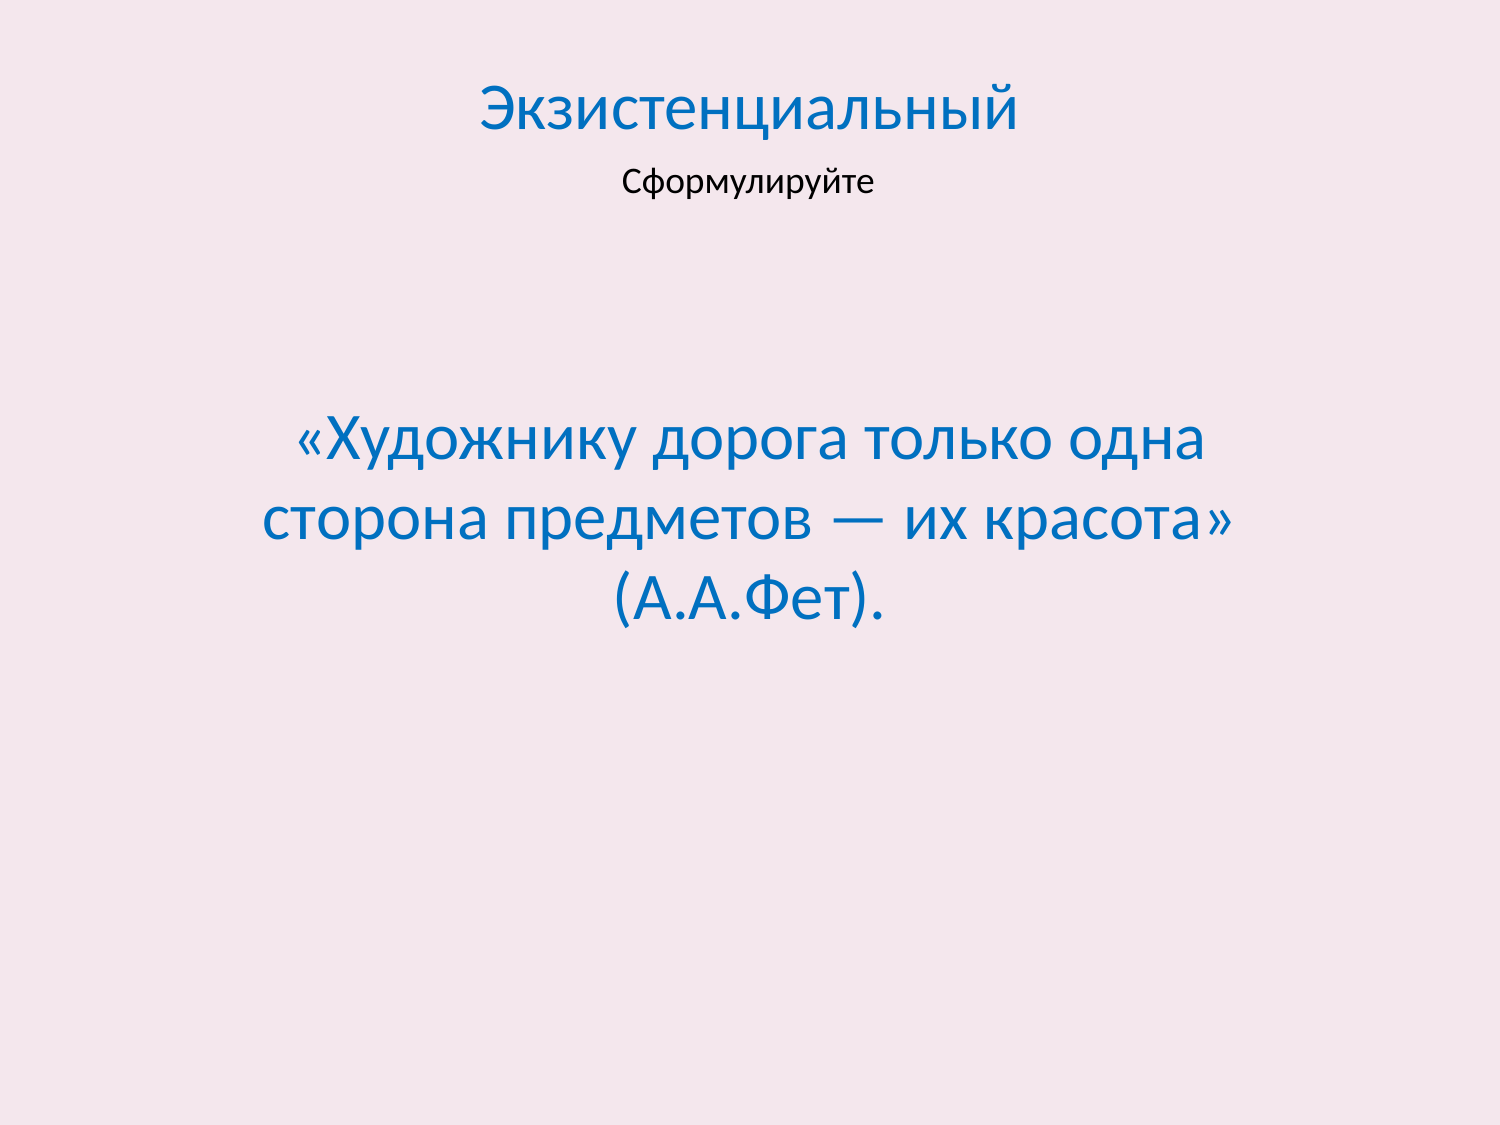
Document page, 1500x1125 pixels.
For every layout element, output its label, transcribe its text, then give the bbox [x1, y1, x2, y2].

subtitle «Художнику дорога только одна сторона предметов — их красота» (А.А.Фет). [225, 385, 1275, 925]
text_box Сформулируйте [607, 148, 893, 209]
title Экзистенциальный [112, 54, 1388, 232]
